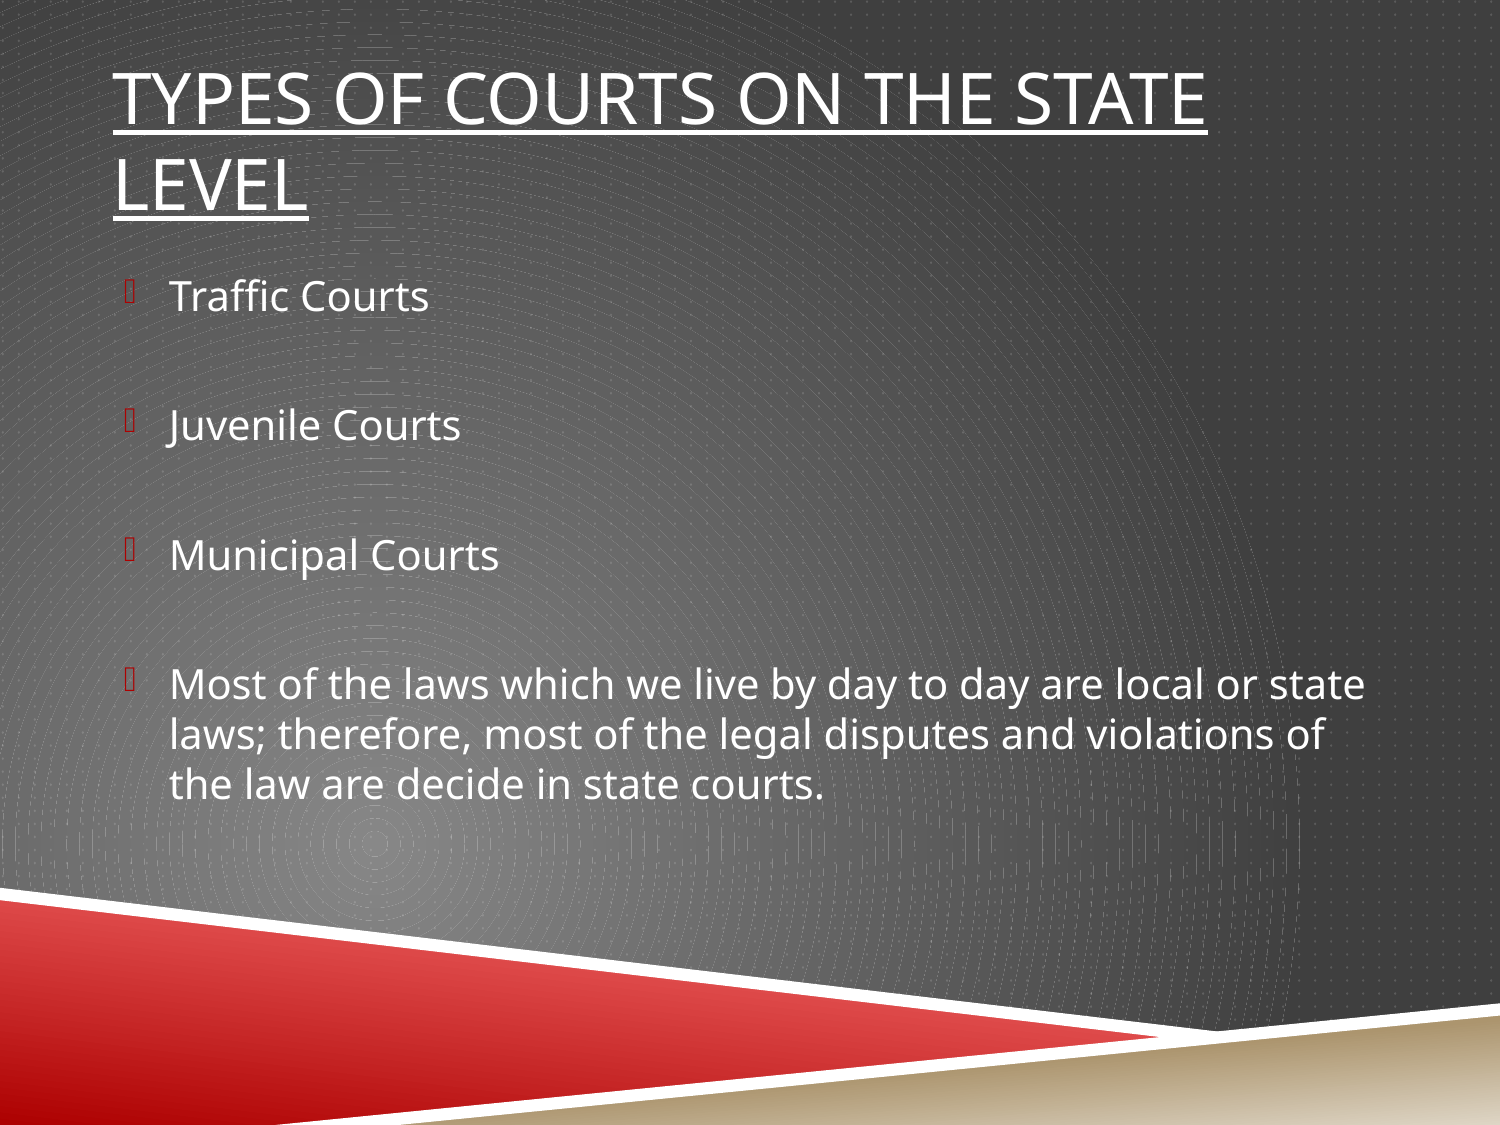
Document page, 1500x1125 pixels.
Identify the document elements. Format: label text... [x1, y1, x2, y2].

list Traffic Courts Juvenile Courts Municipal Courts Most of the laws which we live by day to day are local or state laws; therefore, most of the legal disputes and violations of the law are decide in state courts. [112, 262, 1388, 875]
title Types of courts on the state level [112, 45, 1388, 233]
